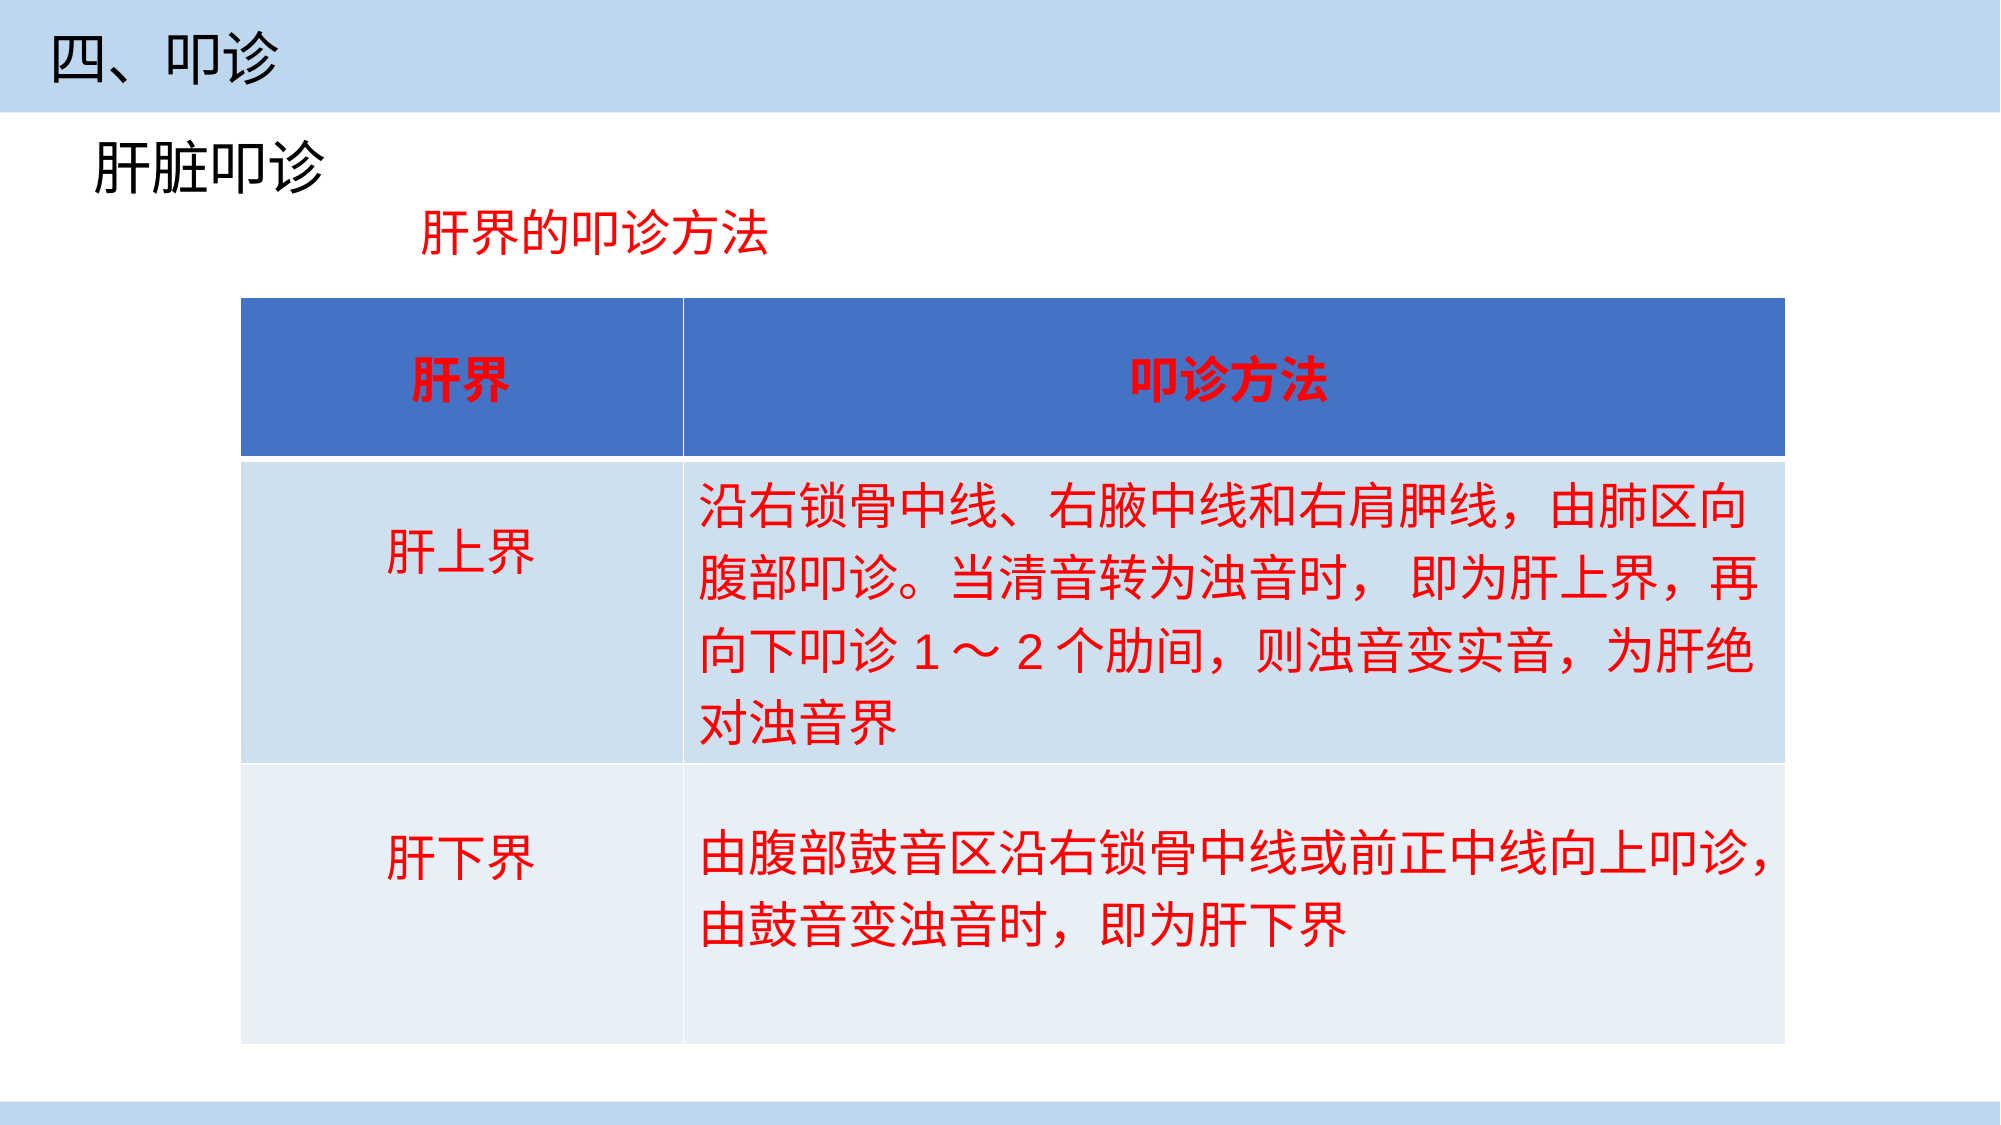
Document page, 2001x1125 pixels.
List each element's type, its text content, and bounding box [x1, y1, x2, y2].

table_cell 肝下界 [241, 765, 683, 1044]
table_header 肝界 [241, 298, 683, 456]
table_cell 肝上界 [241, 462, 683, 763]
list 肝脏叩诊 肝界的叩诊方法 [78, 123, 1804, 838]
text_box 四、叩诊 [37, 15, 508, 98]
table_cell 由腹部鼓音区沿右锁骨中线或前正中线向上叩诊，由鼓音变浊音时，即为肝下界 [684, 765, 1785, 1044]
table_cell 沿右锁骨中线、右腋中线和右肩胛线，由肺区向腹部叩诊。当清音转为浊音时， 即为肝上界，再向下叩诊1～2个肋间，则浊音变实音，为肝绝对浊音界 [684, 462, 1785, 763]
table_header 叩诊方法 [684, 298, 1785, 456]
